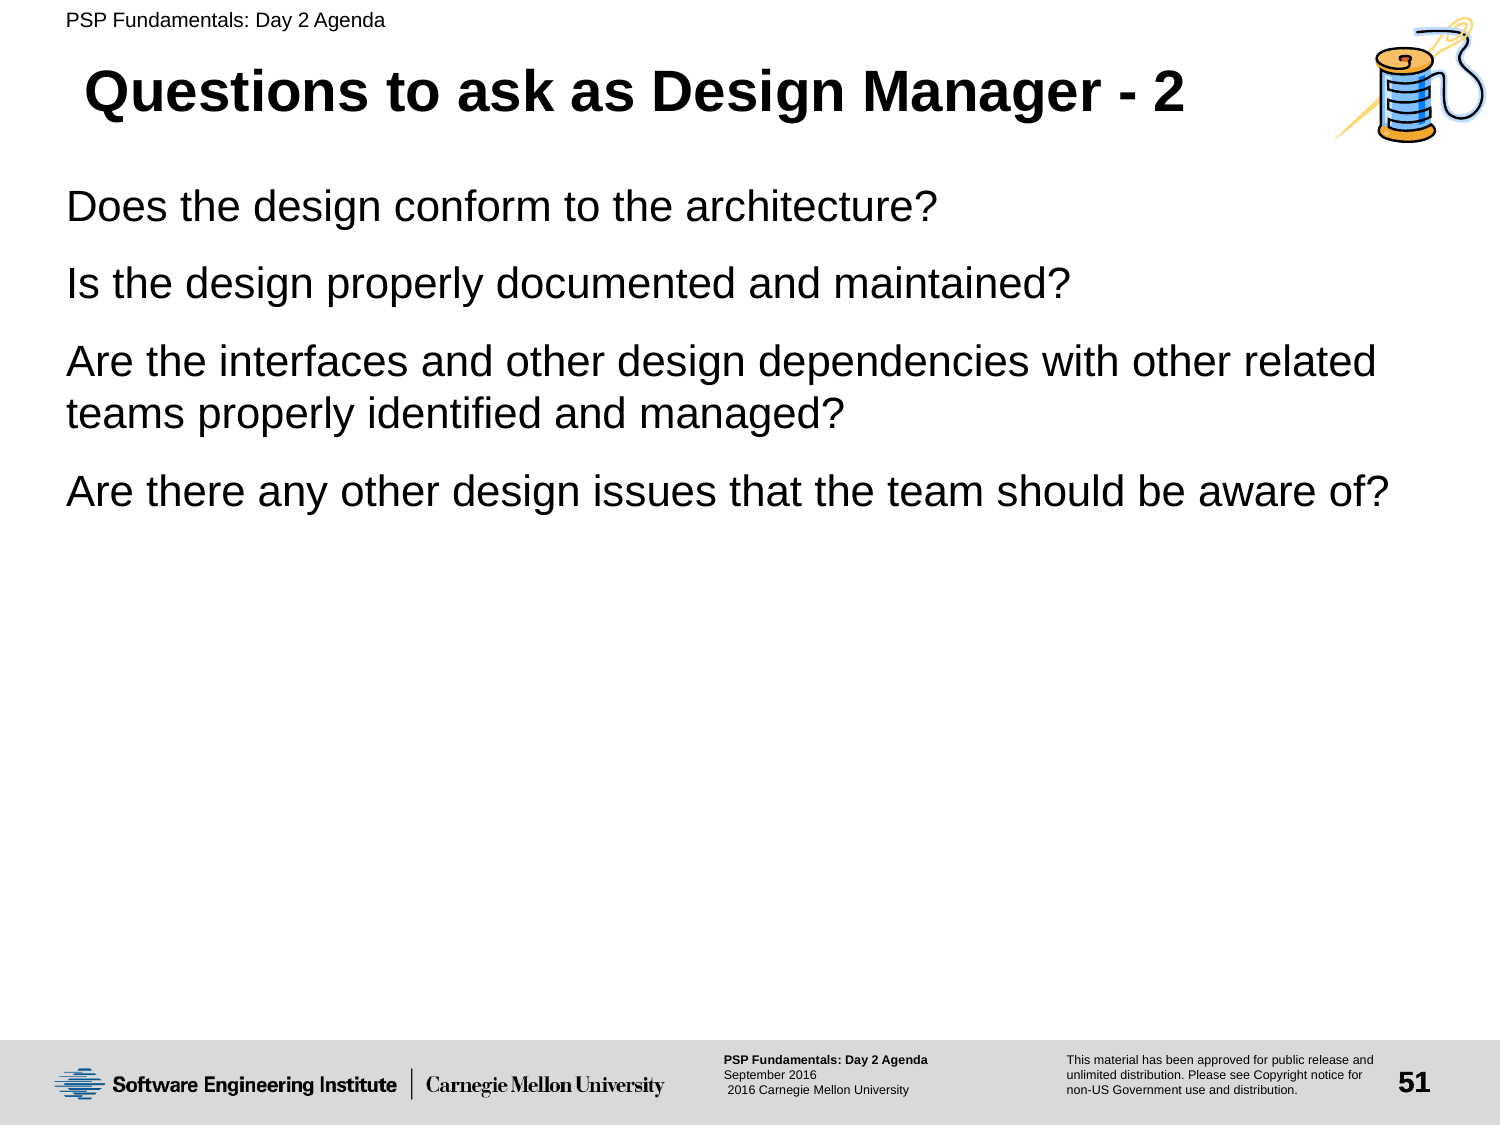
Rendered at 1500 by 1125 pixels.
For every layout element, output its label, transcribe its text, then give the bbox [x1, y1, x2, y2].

title Questions to ask as Design Manager - 2 [65, 37, 1430, 148]
text_box [49, 237, 1437, 1000]
list Does the design conform to the architecture? Is the design properly documented and maintained? Are the interfaces and other design dependencies with other related teams properly identified and managed? Are there any other design issues that the team should be aware of? [65, 177, 1431, 237]
picture [1333, 16, 1487, 143]
picture [46, 1061, 673, 1104]
